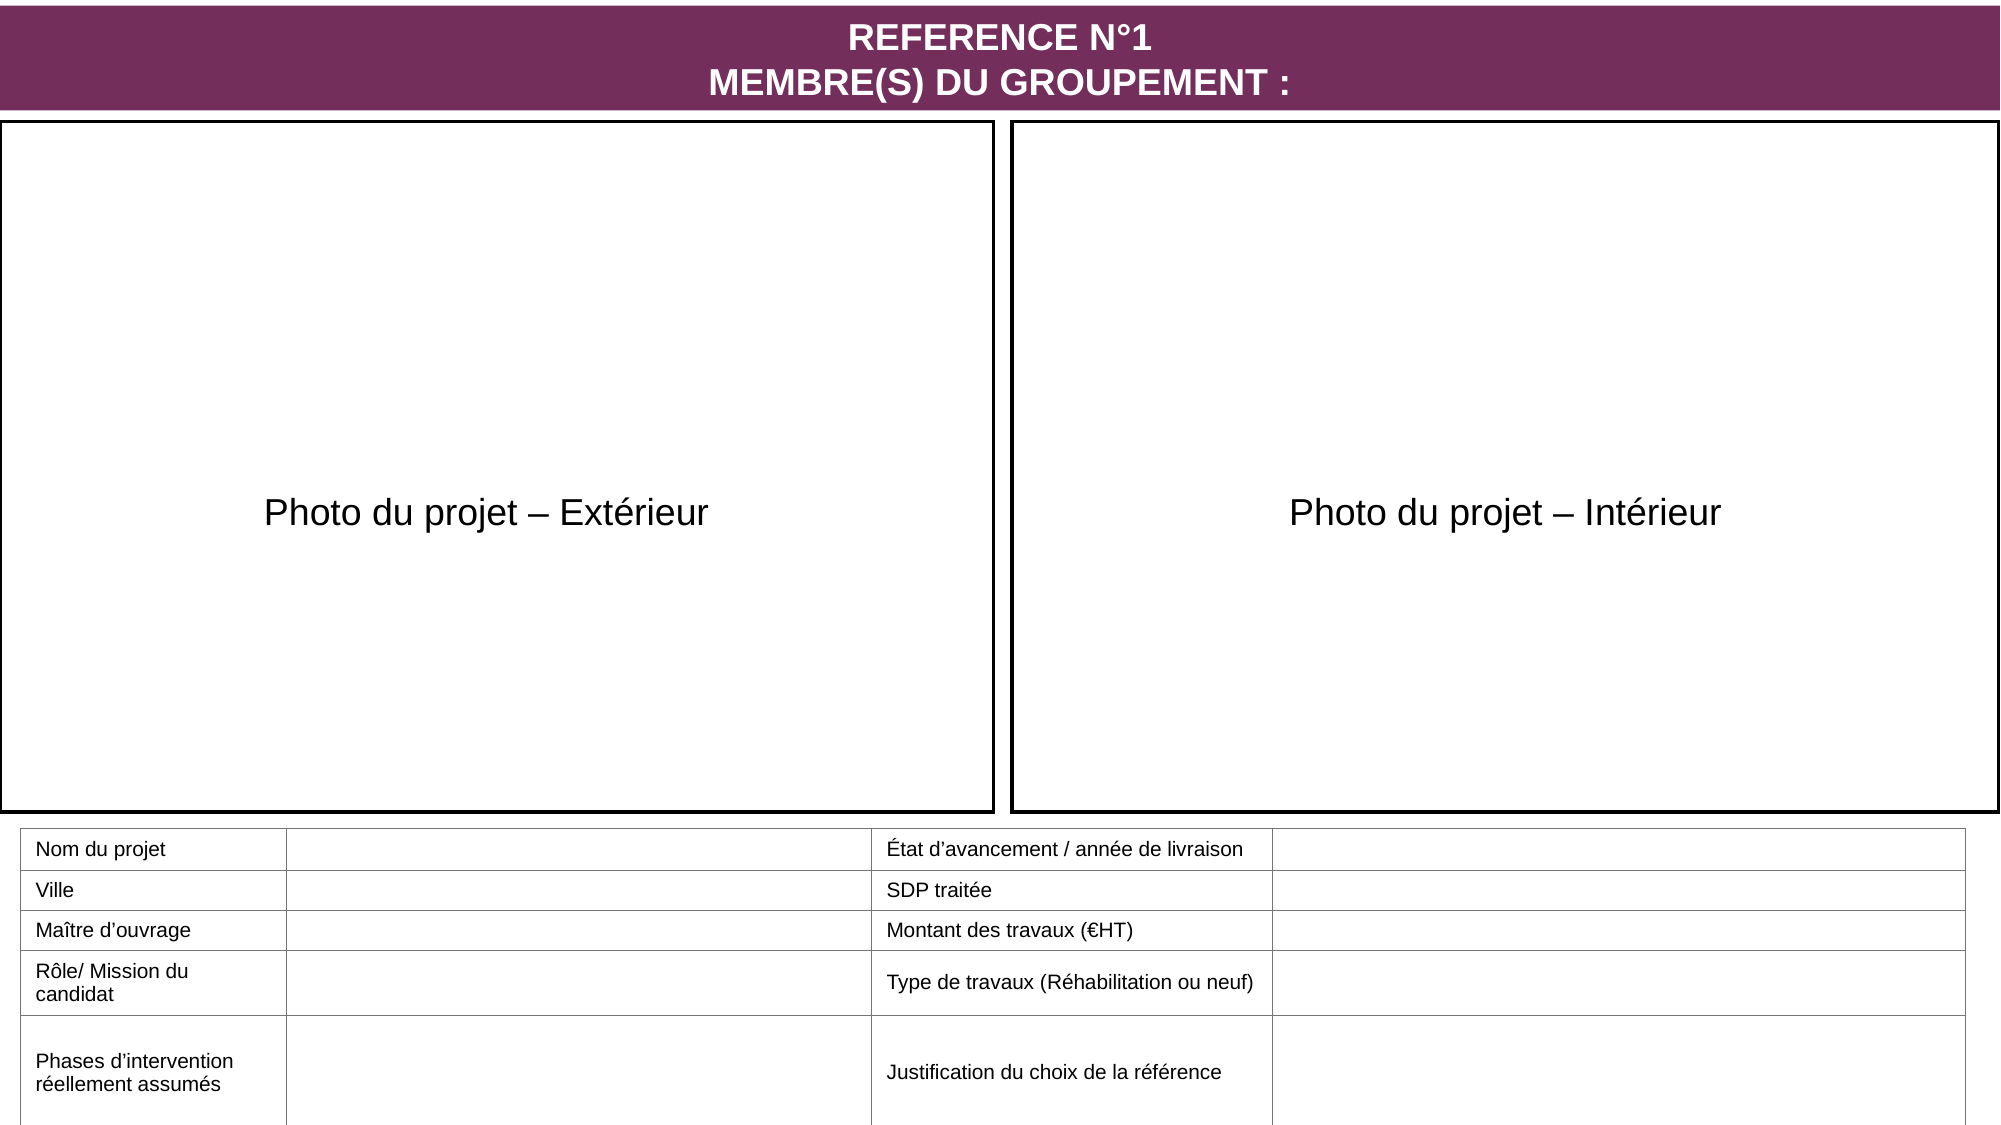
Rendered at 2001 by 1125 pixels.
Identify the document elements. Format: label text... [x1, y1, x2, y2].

table_cell Type de travaux (Réhabilitation ou neuf) [872, 951, 1272, 1015]
table_cell [287, 1016, 871, 1125]
text_box Photo du projet – Extérieur [240, 480, 733, 540]
table_cell [287, 871, 871, 910]
text_box Photo du projet – Intérieur [1259, 480, 1752, 540]
table_cell [1273, 911, 1965, 950]
table_cell [287, 951, 871, 1015]
table_cell Phases d’intervention réellement assumés [21, 1016, 286, 1125]
table_cell Ville [21, 871, 286, 910]
table_cell Maître d’ouvrage [21, 911, 286, 950]
table_cell Montant des travaux (€HT) [872, 911, 1272, 950]
table_header [1273, 829, 1965, 870]
table_cell Rôle/ Mission du candidat [21, 951, 286, 1015]
table_header État d’avancement / année de livraison [872, 829, 1272, 870]
table_header [287, 829, 871, 870]
table_cell [1273, 951, 1965, 1015]
table_cell Justification du choix de la référence [872, 1016, 1272, 1125]
text_box REFERENCE N°1 MEMBRE(S) DU GROUPEMENT : [0, 5, 2000, 111]
table_cell [1273, 871, 1965, 910]
table_cell SDP traitée [872, 871, 1272, 910]
table_cell [287, 911, 871, 950]
text_box [0, 120, 995, 814]
text_box [1010, 120, 2000, 814]
table_cell [1273, 1016, 1965, 1125]
table_header Nom du projet [21, 829, 286, 870]
